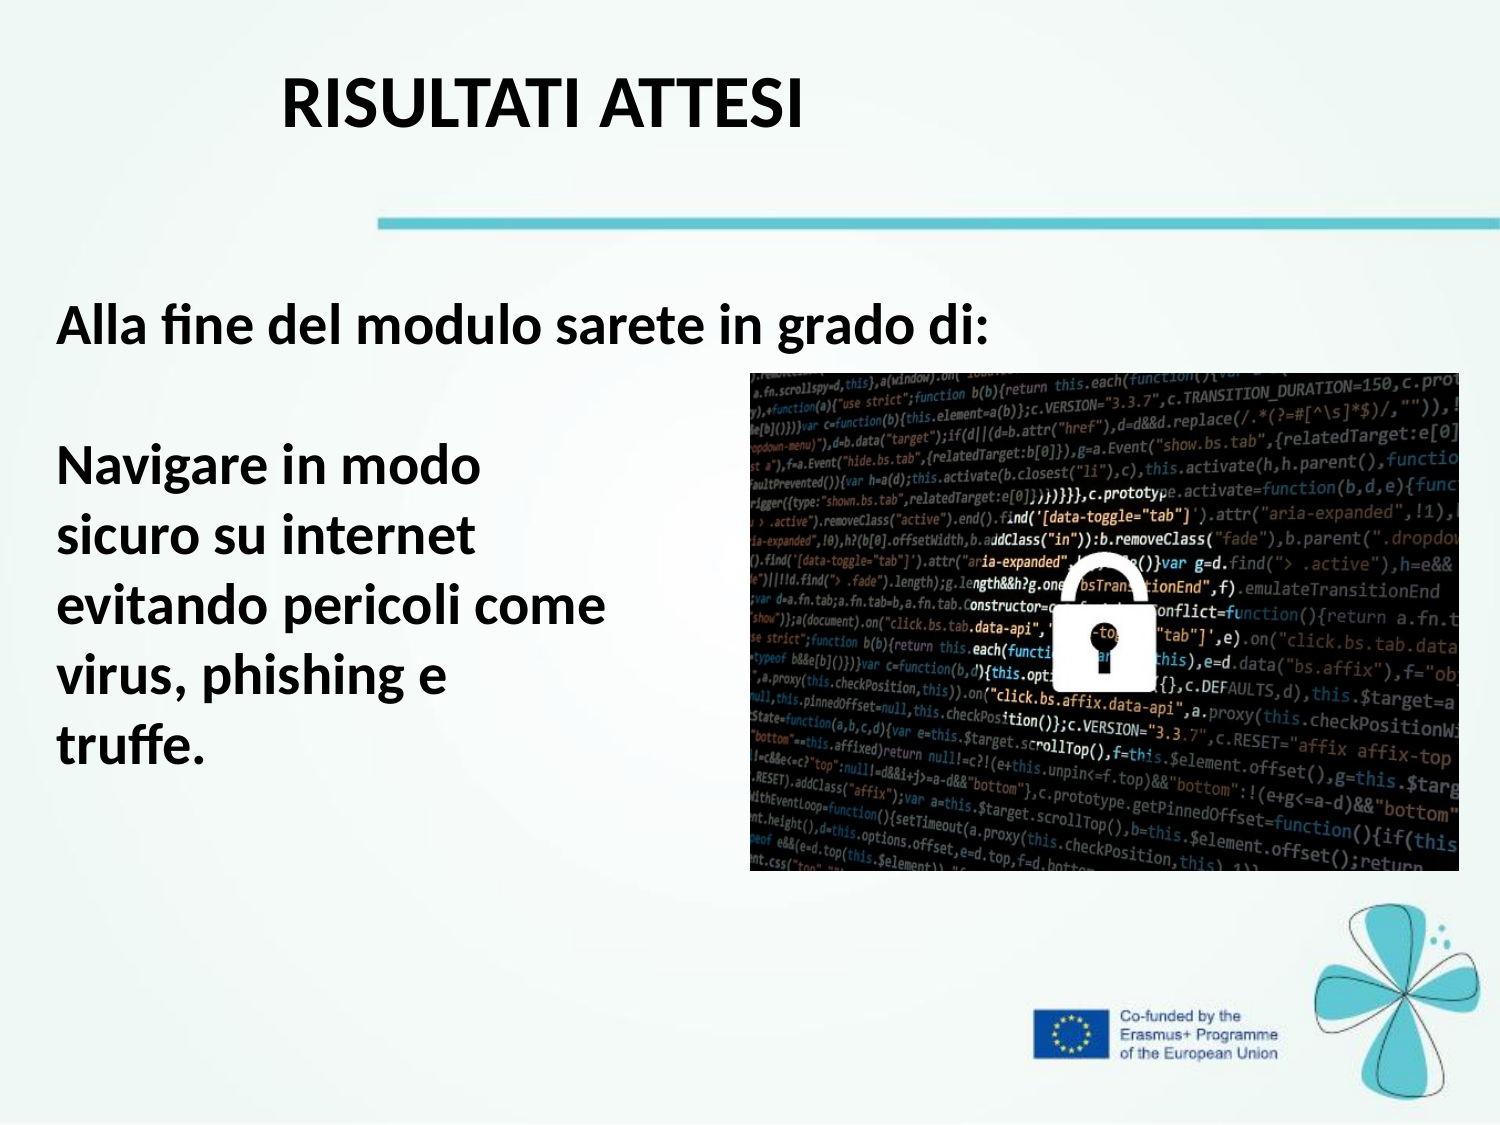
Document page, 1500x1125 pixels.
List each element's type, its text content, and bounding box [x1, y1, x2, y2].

text_box Alla fine del modulo sarete in grado di: Navigare in modo sicuro su internet evitando pericoli come virus, phishing e truffe. [41, 278, 1481, 1044]
picture [0, 0, 1500, 1125]
text_box RISULTATI ATTESI [266, 45, 1500, 150]
